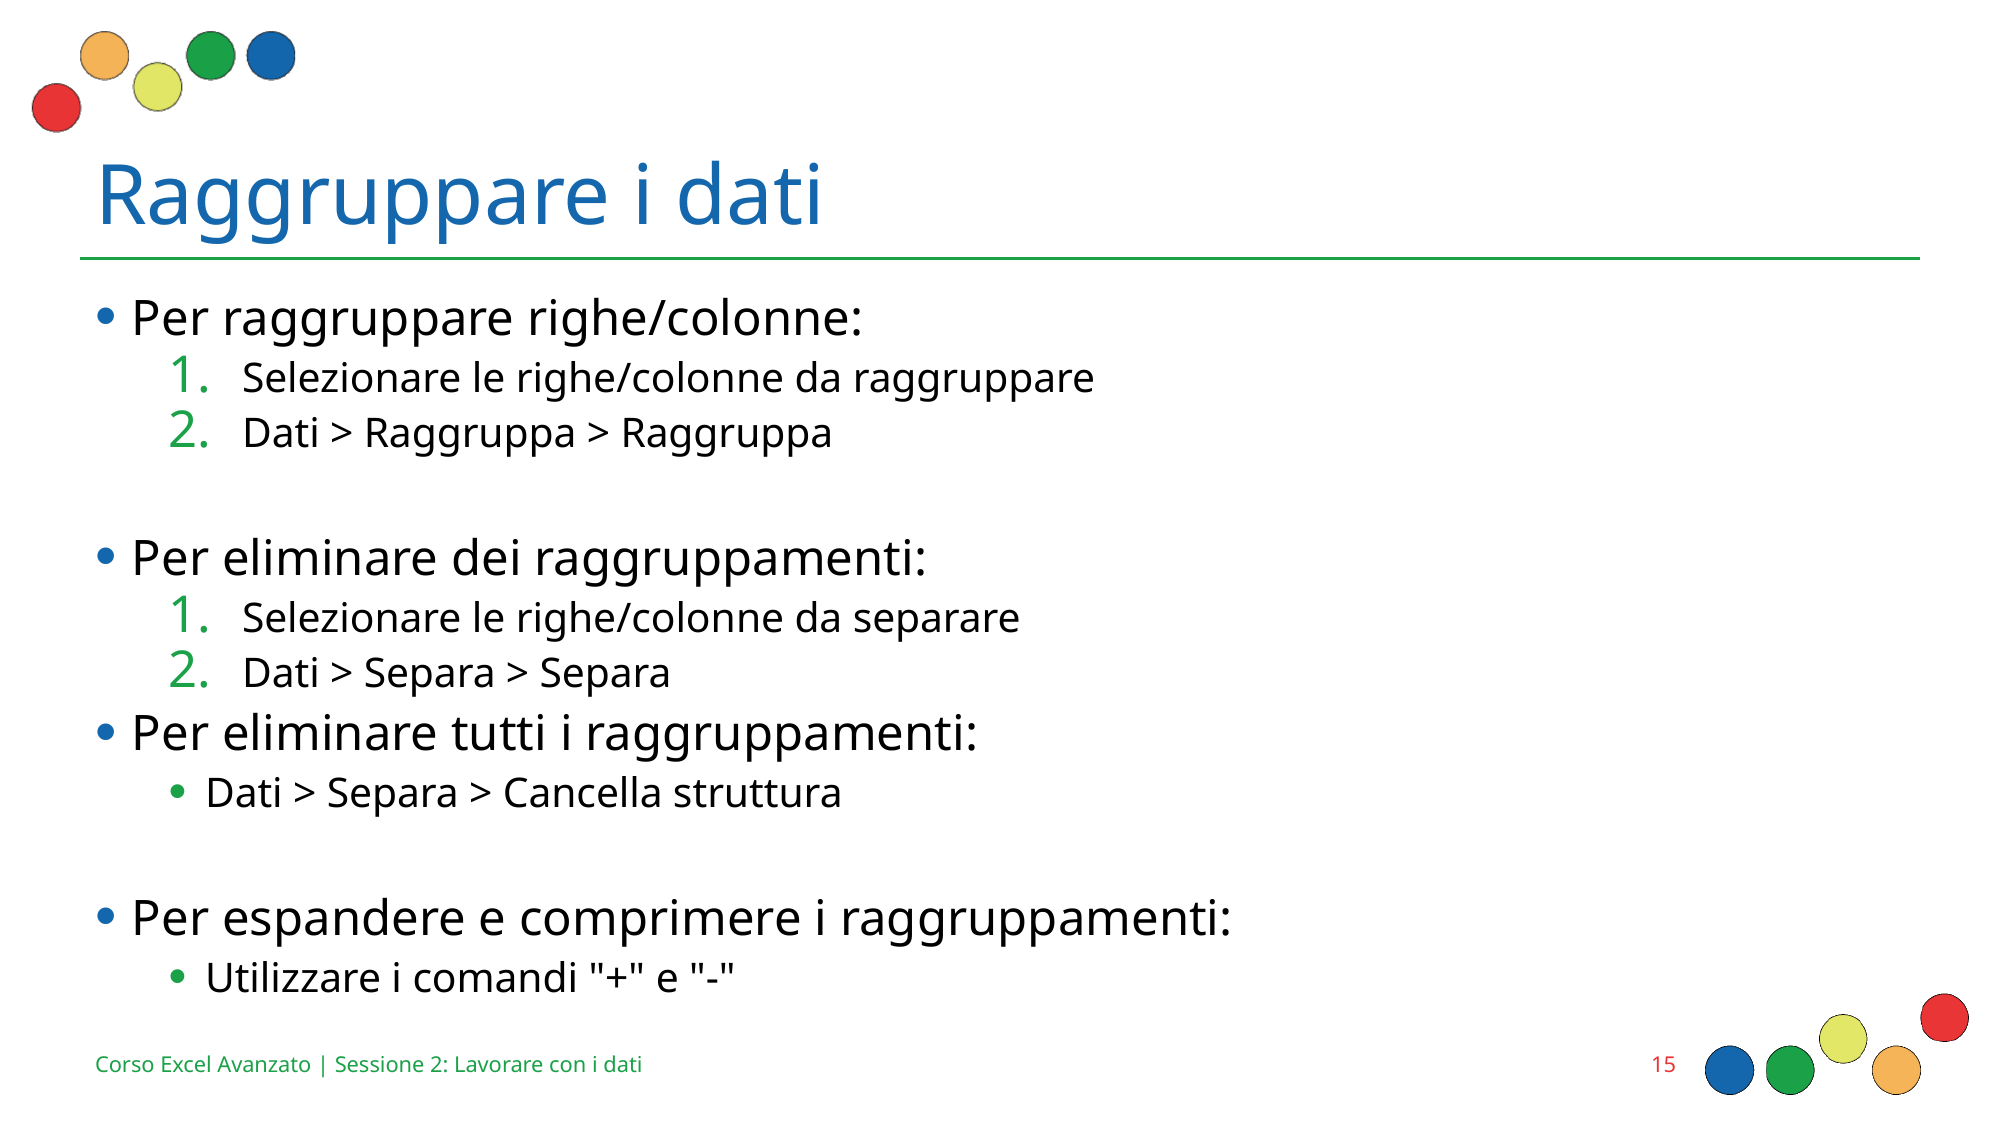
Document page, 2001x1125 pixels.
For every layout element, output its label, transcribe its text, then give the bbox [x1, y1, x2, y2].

title Raggruppare i dati [80, 123, 1920, 259]
list Per raggruppare righe/colonne: Selezionare le righe/colonne da raggruppare Dati > Raggruppa > Raggruppa Per eliminare dei raggruppamenti: Selezionare le righe/colonne da separare Dati > Separa > Separa Per eliminare tutti i raggruppamenti: Dati > Separa > Cancella struttura Per espandere e comprimere i raggruppamenti: Utilizzare i comandi "+" e "-" [80, 278, 1920, 1011]
picture [1704, 990, 1971, 1096]
slide_number 15 [1583, 1035, 1692, 1096]
footer Corso Excel Avanzato | Sessione 2: Lavorare con i dati [80, 1035, 1571, 1096]
picture [29, 30, 295, 135]
